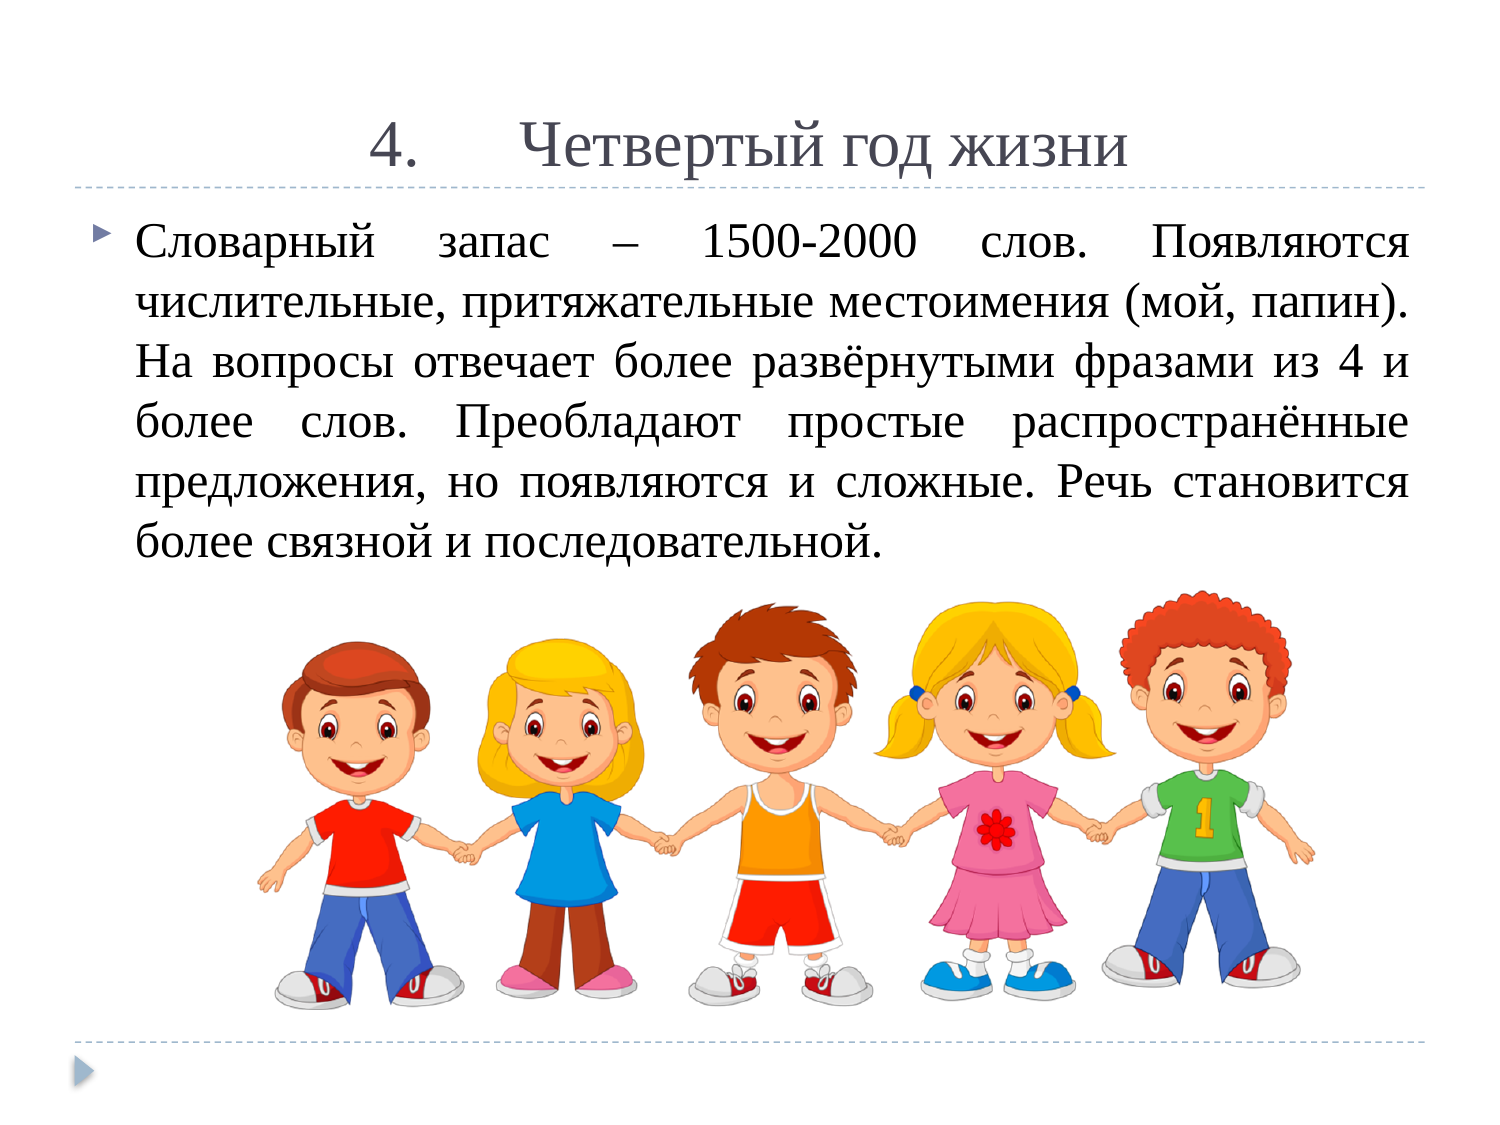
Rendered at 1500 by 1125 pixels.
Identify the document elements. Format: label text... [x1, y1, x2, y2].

picture [253, 585, 1319, 1013]
title 4. Четвертый год жизни [75, 24, 1425, 188]
list Словарный запас – 1500-2000 слов. Появляются числительные, притяжательные местоимения (мой, папин). На вопросы отвечает более развёрнутыми фразами из 4 и более слов. Преобладают простые распространённые предложения, но появляются и сложные. Речь становится более связной и последовательной. [75, 200, 1425, 1010]
